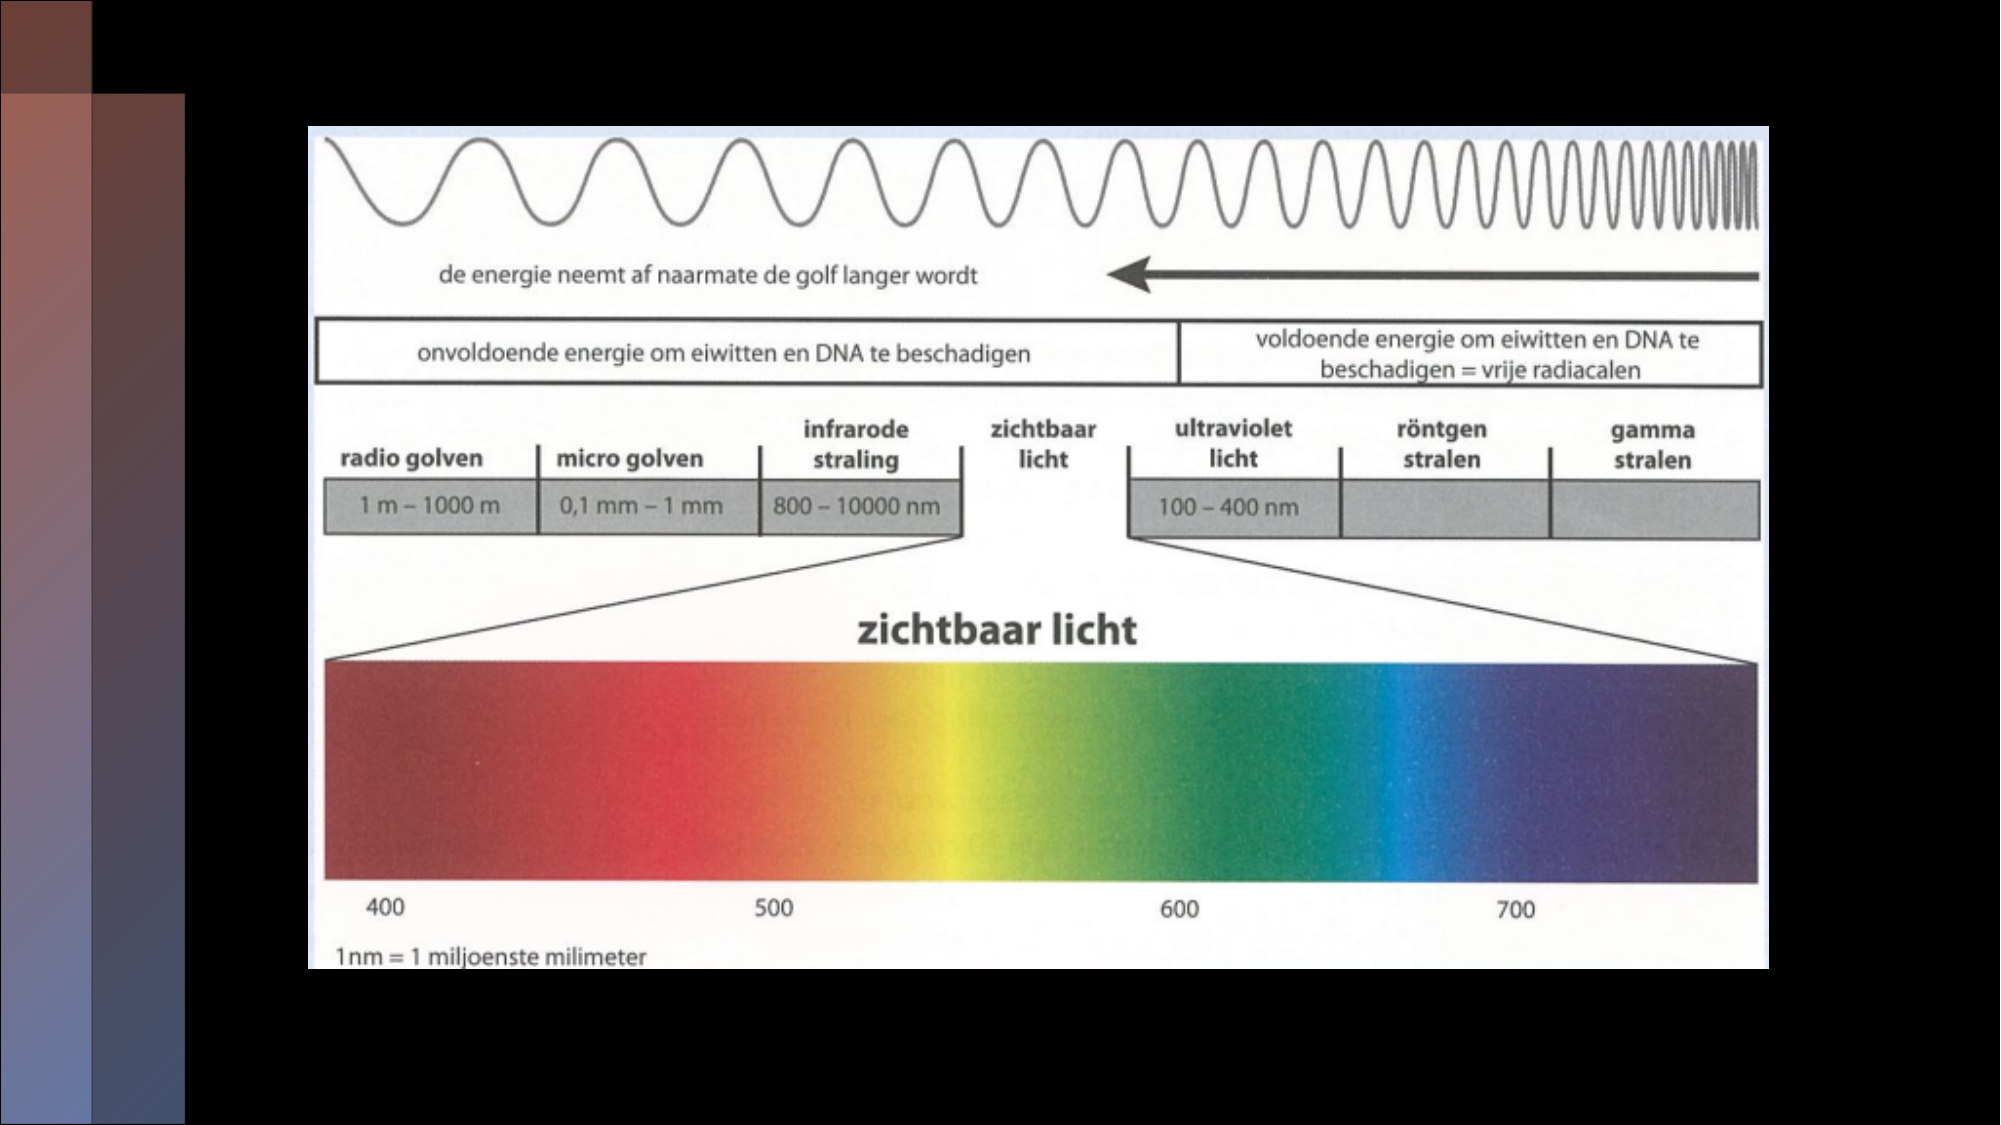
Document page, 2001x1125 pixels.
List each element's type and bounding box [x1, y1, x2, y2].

picture [308, 126, 1769, 969]
